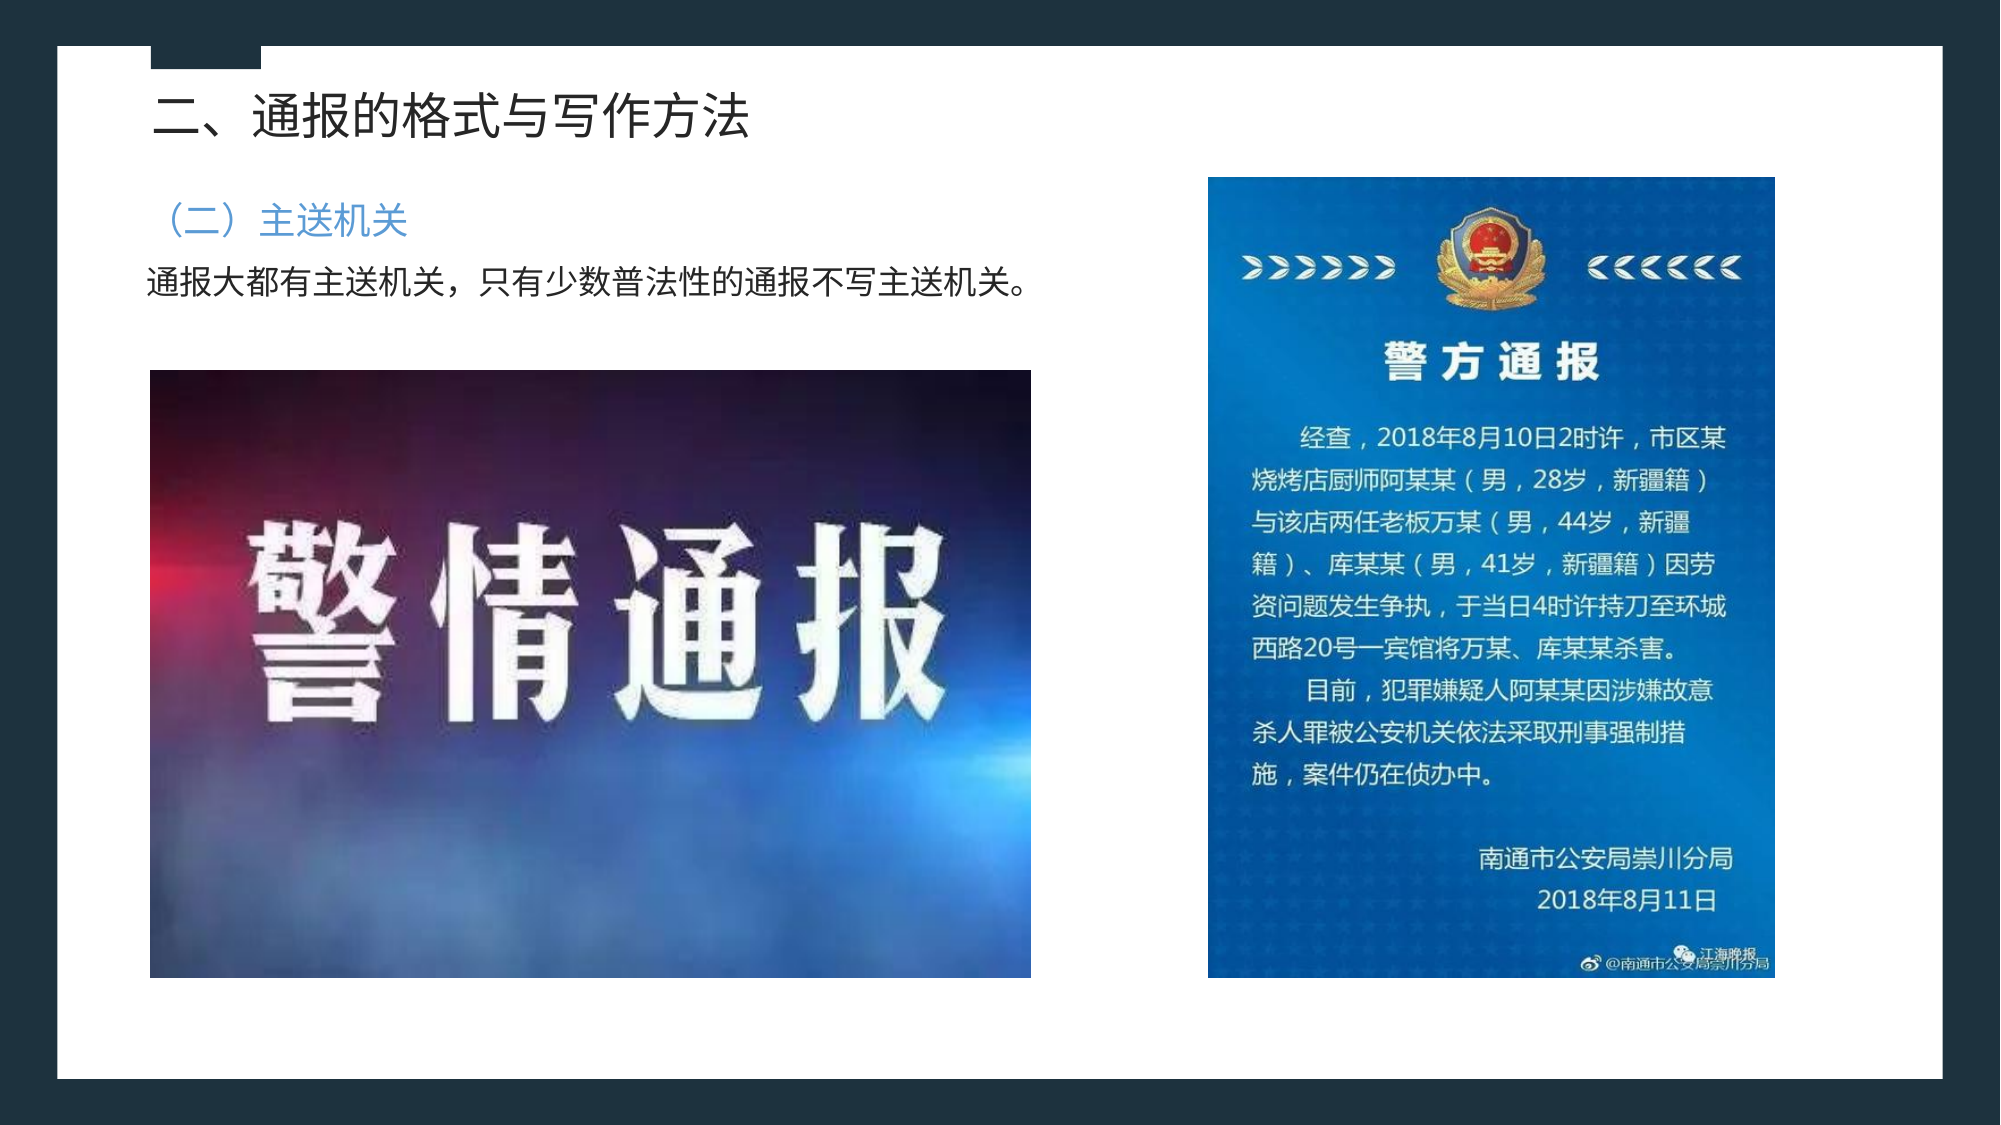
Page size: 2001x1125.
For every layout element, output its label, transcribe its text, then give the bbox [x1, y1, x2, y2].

text_box （二）主送机关 通报大都有主送机关，只有少数普法性的通报不写主送机关。 [131, 166, 1067, 309]
picture [150, 370, 1031, 978]
picture [1208, 177, 1775, 978]
text_box 二、通报的格式与写作方法 [150, 77, 858, 152]
